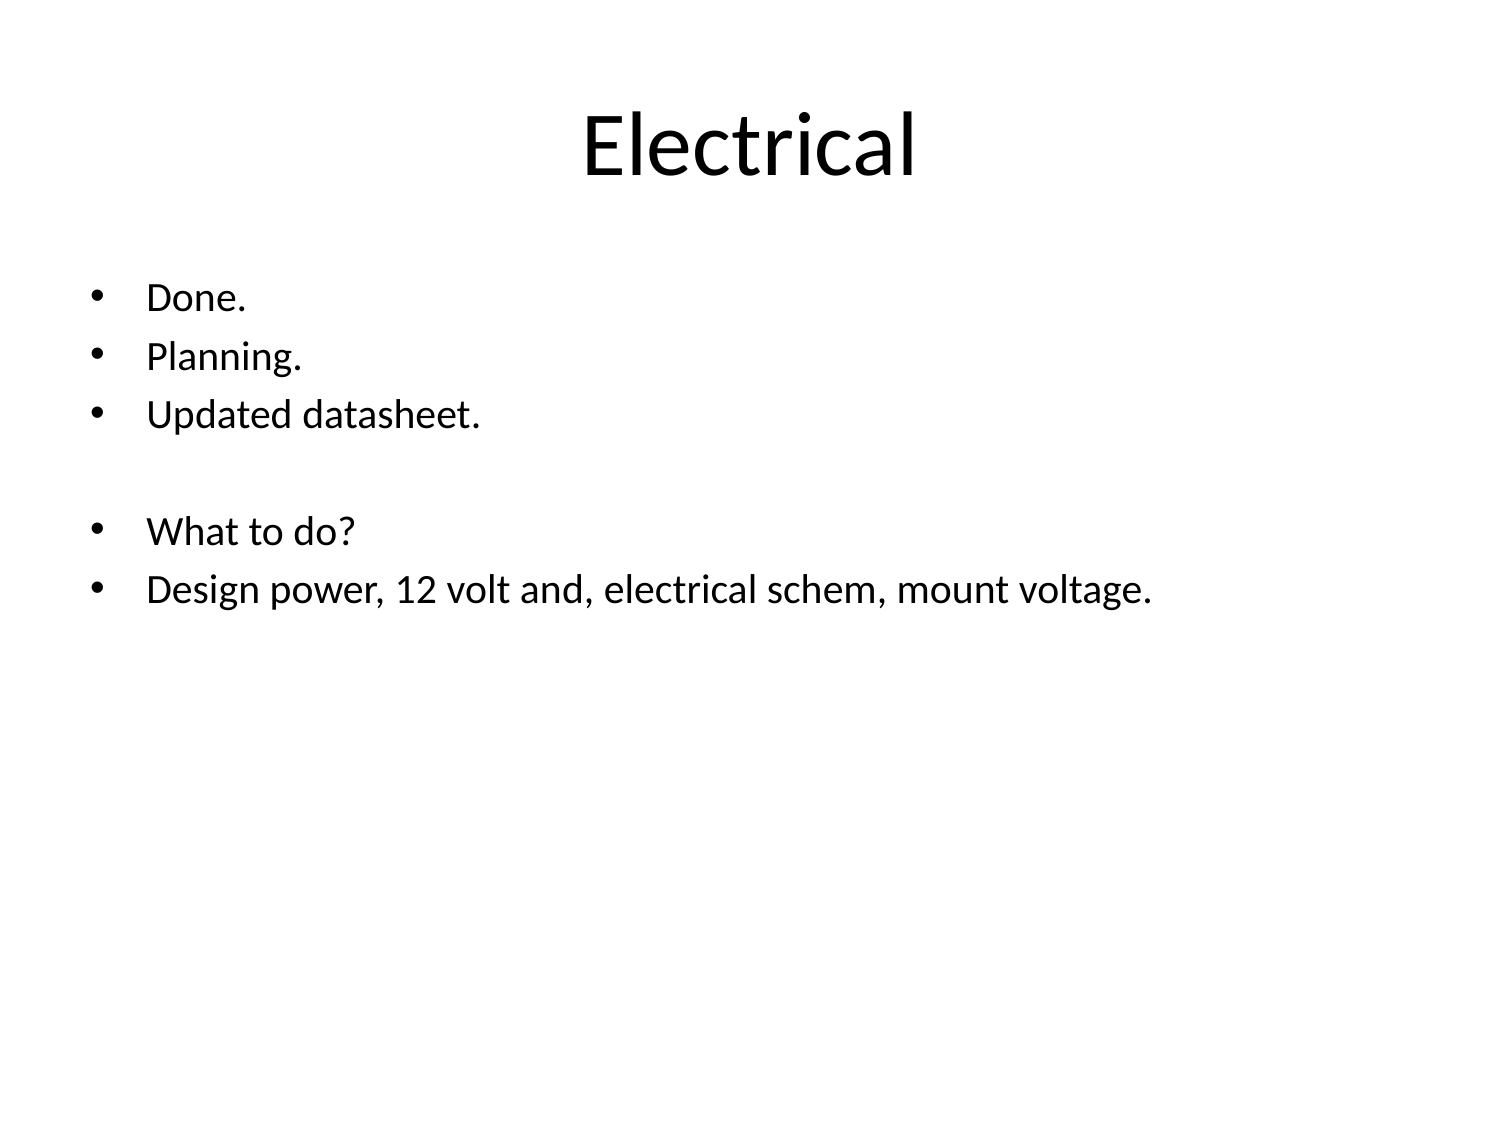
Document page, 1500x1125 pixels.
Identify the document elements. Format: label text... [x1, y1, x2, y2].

title Electrical [75, 45, 1425, 233]
list Done. Planning. Updated datasheet. What to do? Design power, 12 volt and, electrical schem, mount voltage. [75, 262, 1425, 1005]
